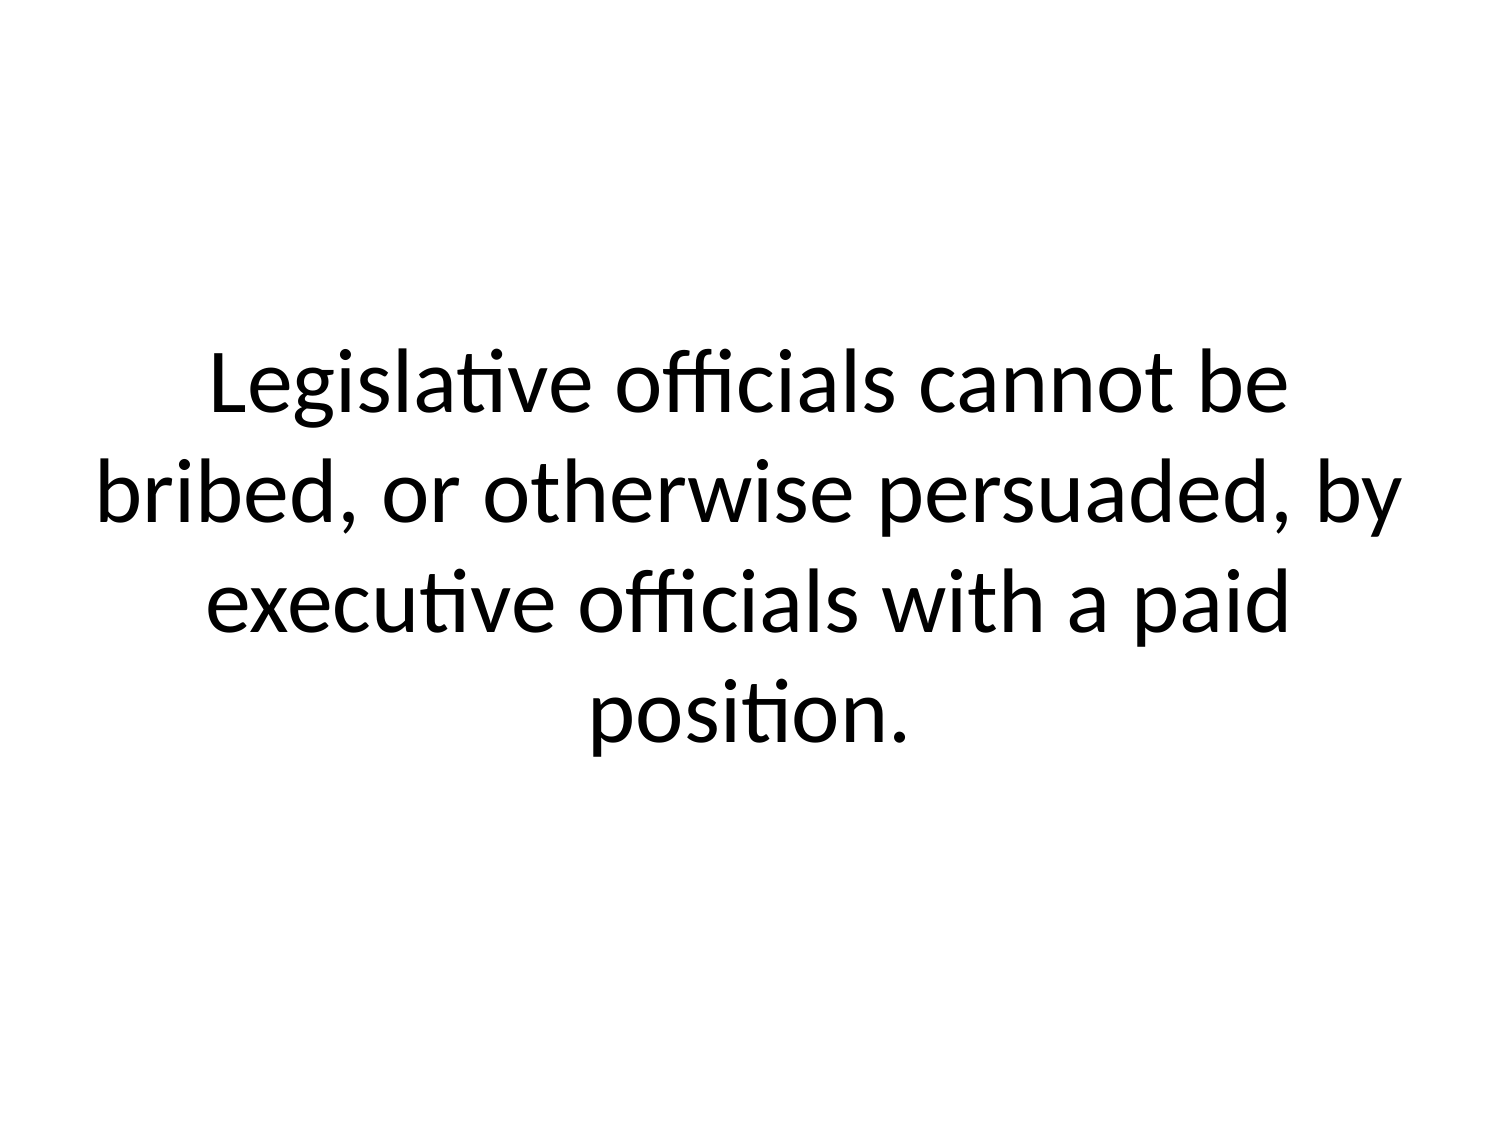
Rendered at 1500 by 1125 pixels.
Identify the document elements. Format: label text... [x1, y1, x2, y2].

title Legislative officials cannot be bribed, or otherwise persuaded, by executive officials with a paid position. [74, 44, 1426, 1038]
